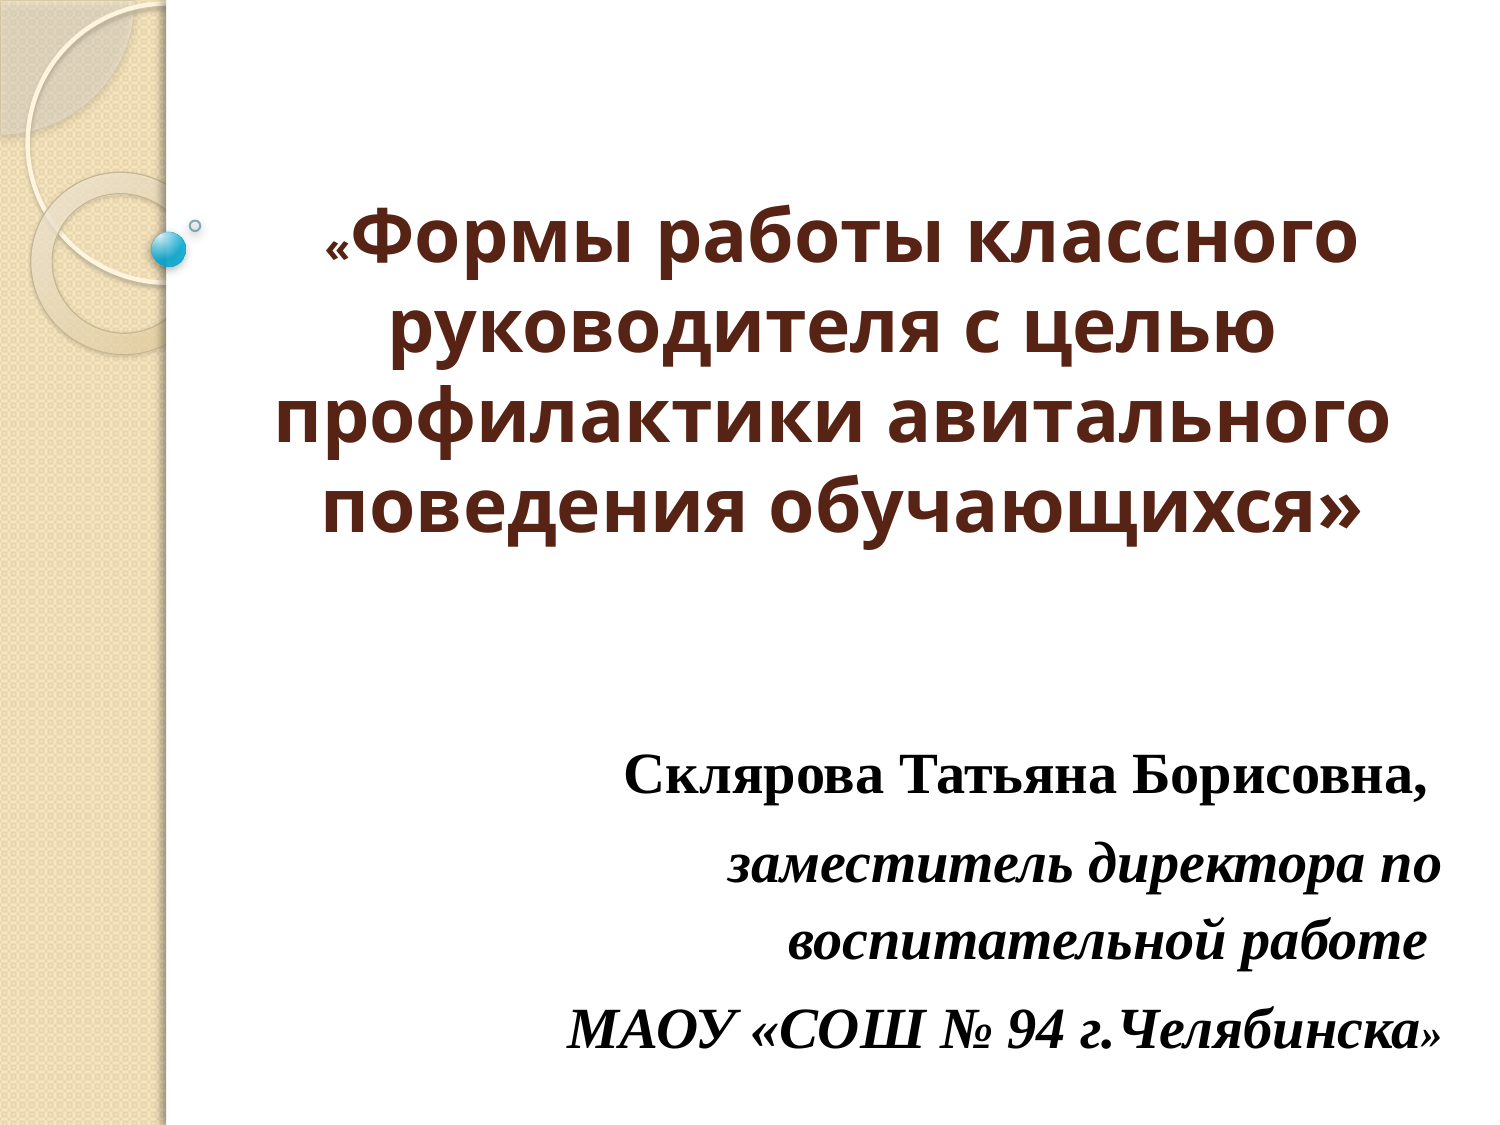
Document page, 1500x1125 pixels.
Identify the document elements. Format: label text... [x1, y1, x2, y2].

subtitle Склярова Татьяна Борисовна, заместитель директора по воспитательной работе МАОУ «СОШ № 94 г.Челябинска» [407, 727, 1458, 1087]
title «Формы работы классного руководителя с целью профилактики авитального поведения обучающихся» [234, 255, 1450, 646]
